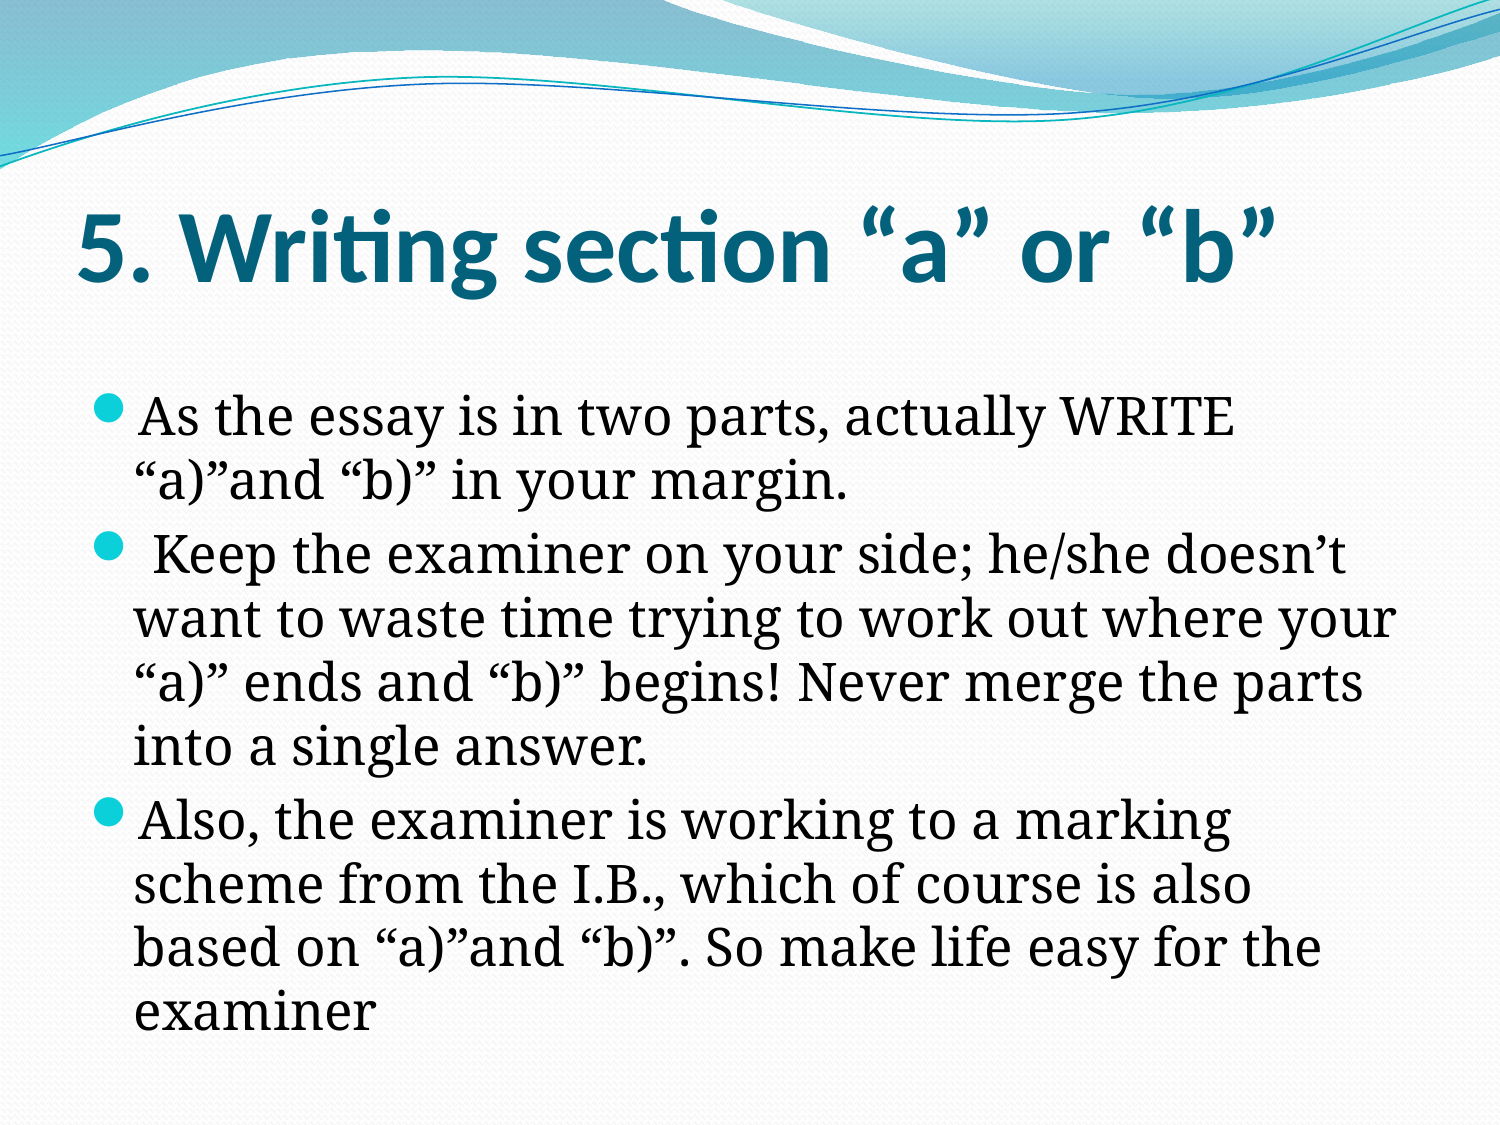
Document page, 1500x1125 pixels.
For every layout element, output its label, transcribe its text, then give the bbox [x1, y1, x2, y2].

list As the essay is in two parts, actually WRITE “a)”and “b)” in your margin. Keep the examiner on your side; he/she doesn’t want to waste time trying to work out where your “a)” ends and “b)” begins! Never merge the parts into a single answer. Also, the examiner is working to a marking scheme from the I.B., which of course is also based on “a)”and “b)”. So make life easy for the examiner [75, 375, 1425, 1050]
title 5. Writing section “a” or “b” [75, 115, 1425, 303]
